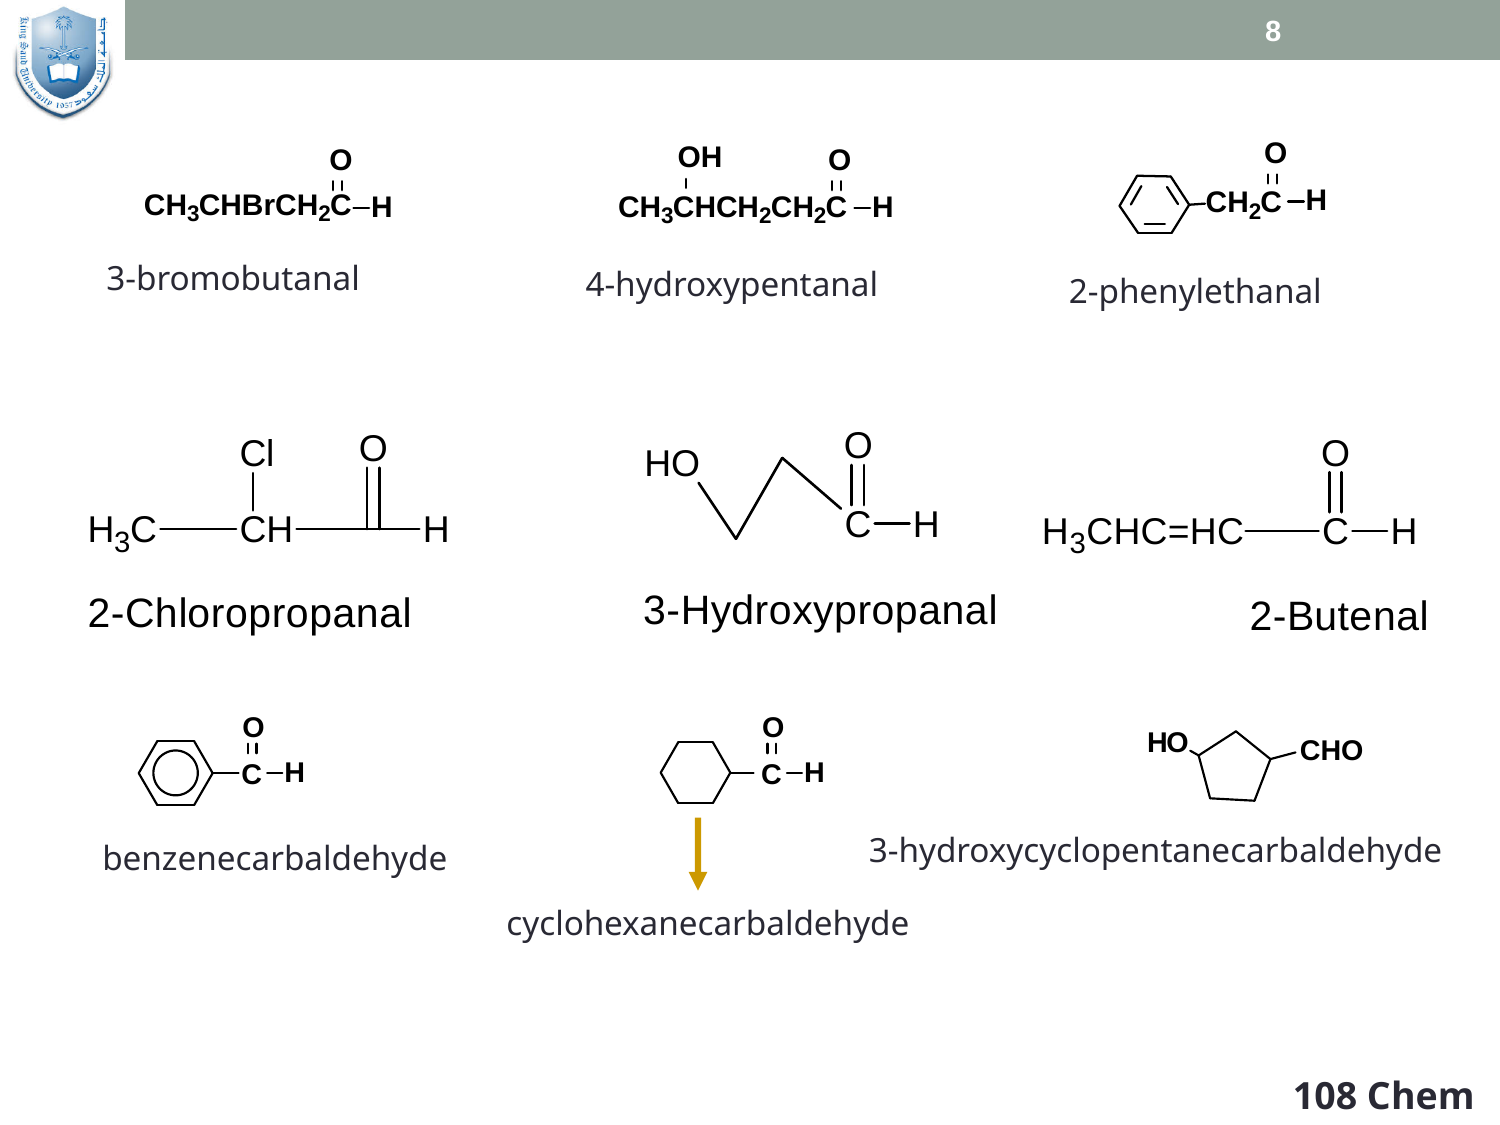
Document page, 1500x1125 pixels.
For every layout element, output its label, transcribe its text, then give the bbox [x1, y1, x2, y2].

slide_number 8 [1250, 3, 1425, 57]
text_box 2-phenylethanal [1054, 262, 1450, 318]
text_box 3-hydroxycyclopentanecarbaldehyde [950, 821, 1488, 877]
text_box 3-bromobutanal [91, 249, 465, 305]
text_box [87, 424, 1419, 563]
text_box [119, 124, 1352, 281]
text_box 4-hydroxypentanal [570, 288, 967, 311]
picture [0, 0, 126, 126]
text_box 108 Chem [1278, 1064, 1490, 1125]
text_box benzenecarbaldehyde [87, 830, 477, 885]
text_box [491, 817, 942, 951]
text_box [87, 587, 1426, 641]
picture [118, 692, 1368, 825]
